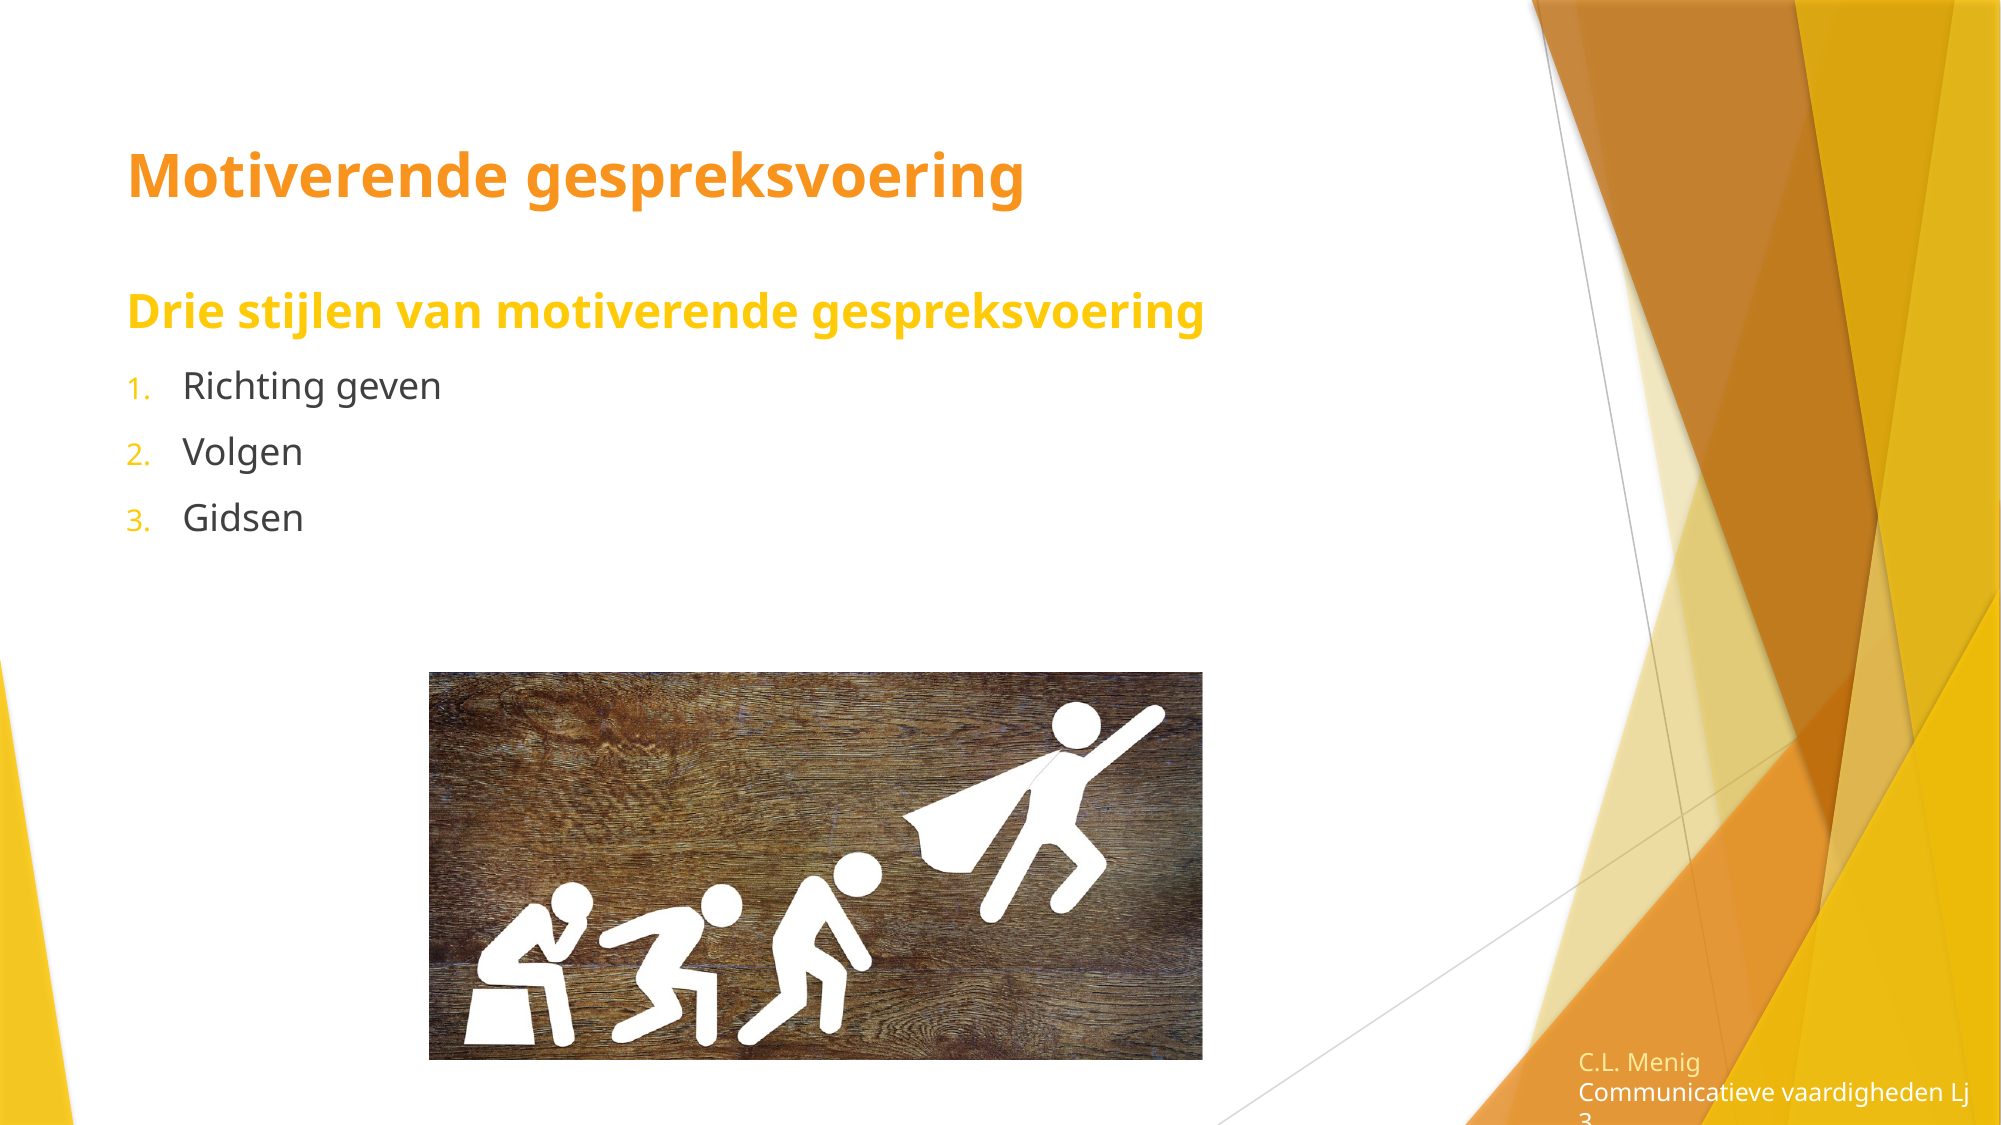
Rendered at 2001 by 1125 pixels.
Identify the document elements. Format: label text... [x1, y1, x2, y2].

text_box C.L. Menig Communicatieve vaardigheden Lj 3 [1563, 1038, 2000, 1125]
picture [429, 672, 1204, 1060]
list Richting geven Volgen Gidsen [111, 354, 1522, 992]
text_box Motiverende gespreksvoering Drie stijlen van motiverende gespreksvoering [111, 129, 1522, 347]
